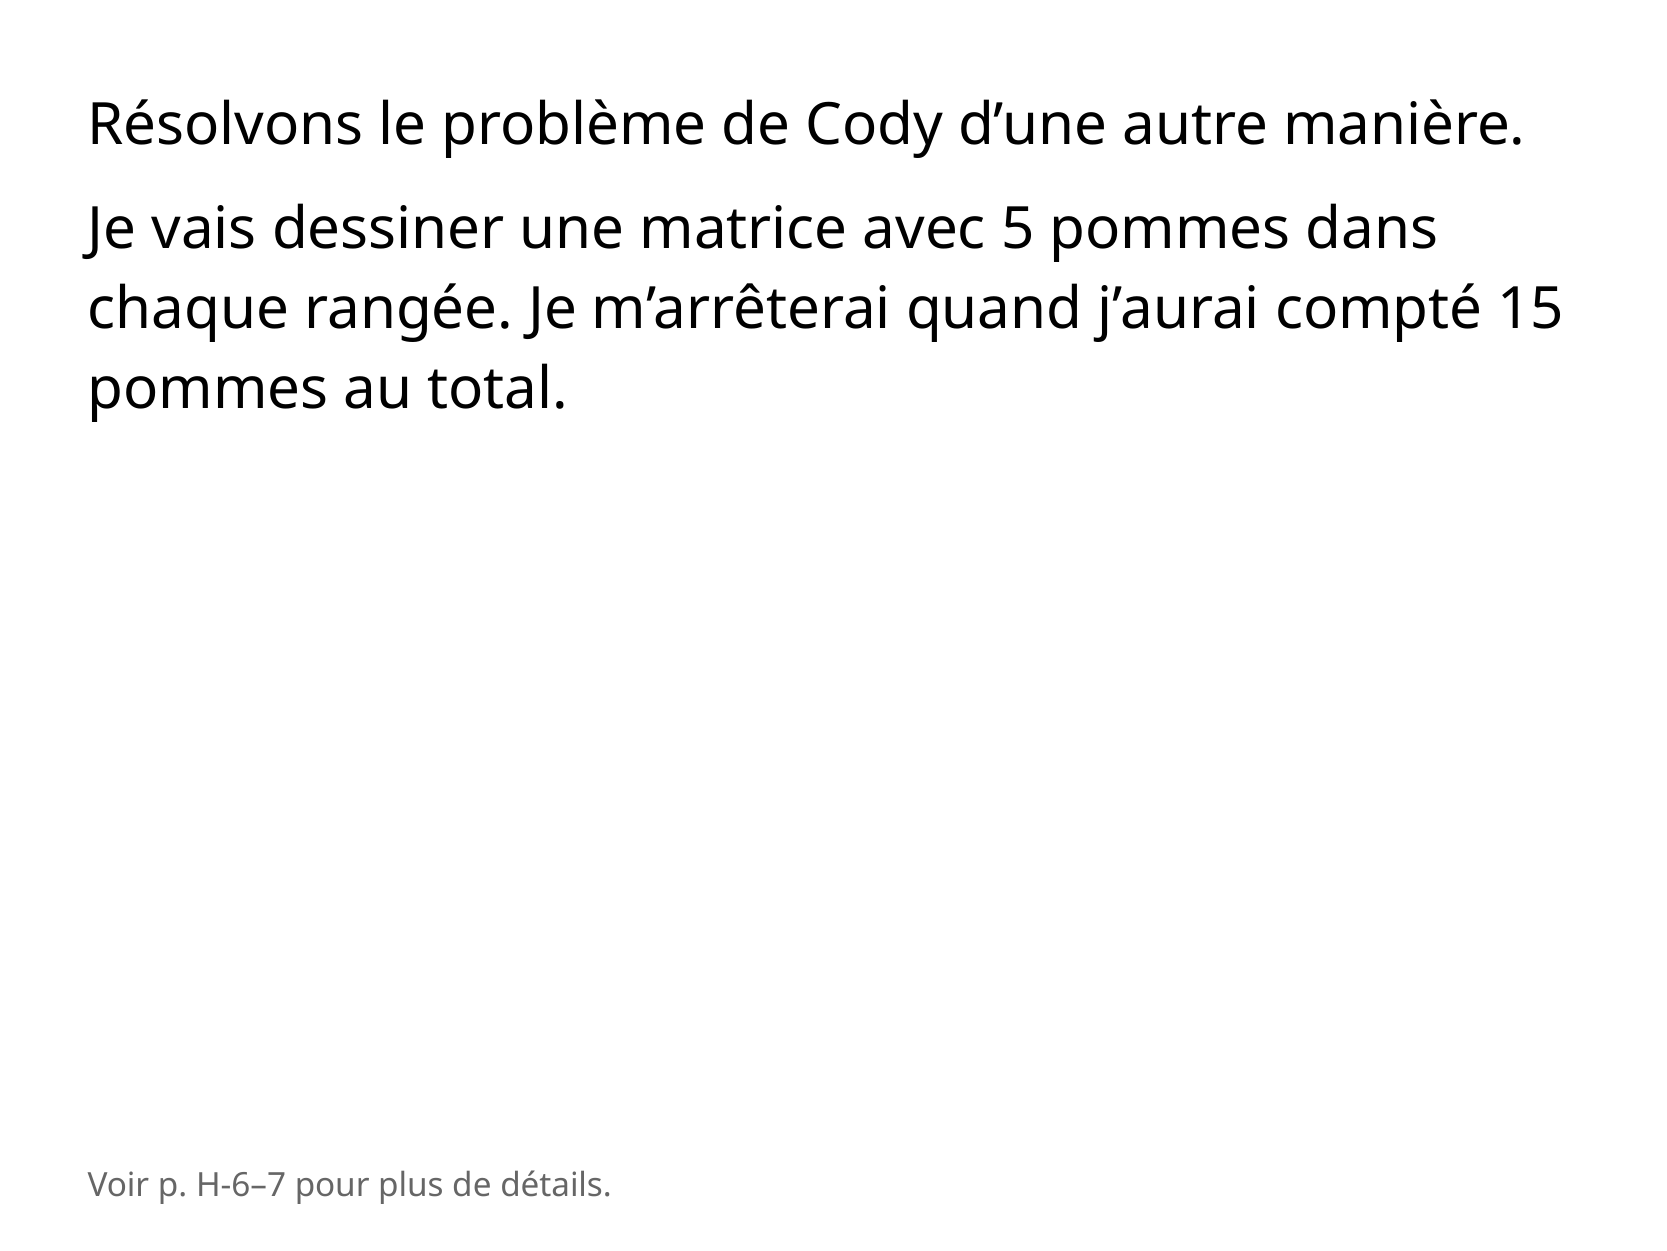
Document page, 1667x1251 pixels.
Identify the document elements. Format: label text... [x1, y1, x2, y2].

text_box Voir p. H-6–7 pour plus de détails. [72, 1149, 904, 1211]
text_box Résolvons le problème de Cody d’une autre manière. Je vais dessiner une matrice avec 5 pommes dans chaque rangée. Je m’arrêterai quand j’aurai compté 15 pommes au total. [72, 68, 1633, 428]
